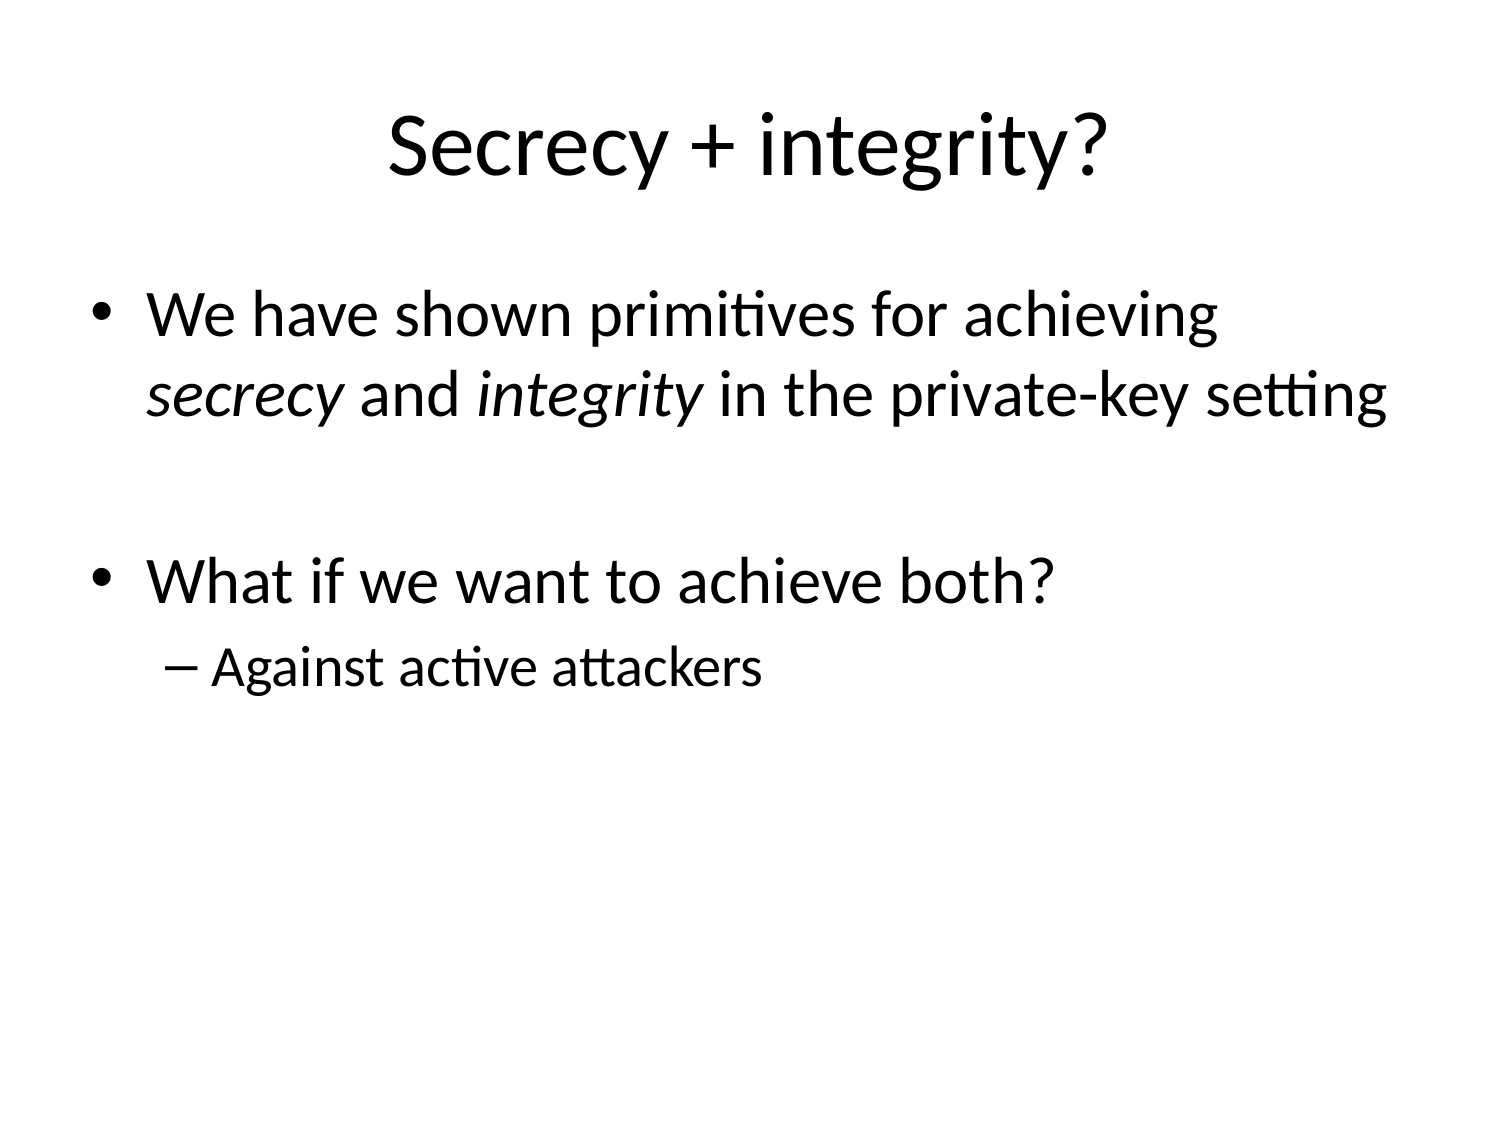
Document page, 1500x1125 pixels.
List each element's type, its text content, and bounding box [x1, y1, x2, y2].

list We have shown primitives for achieving secrecy and integrity in the private-key setting What if we want to achieve both? Against active attackers [75, 262, 1425, 1005]
title Secrecy + integrity? [75, 45, 1425, 233]
